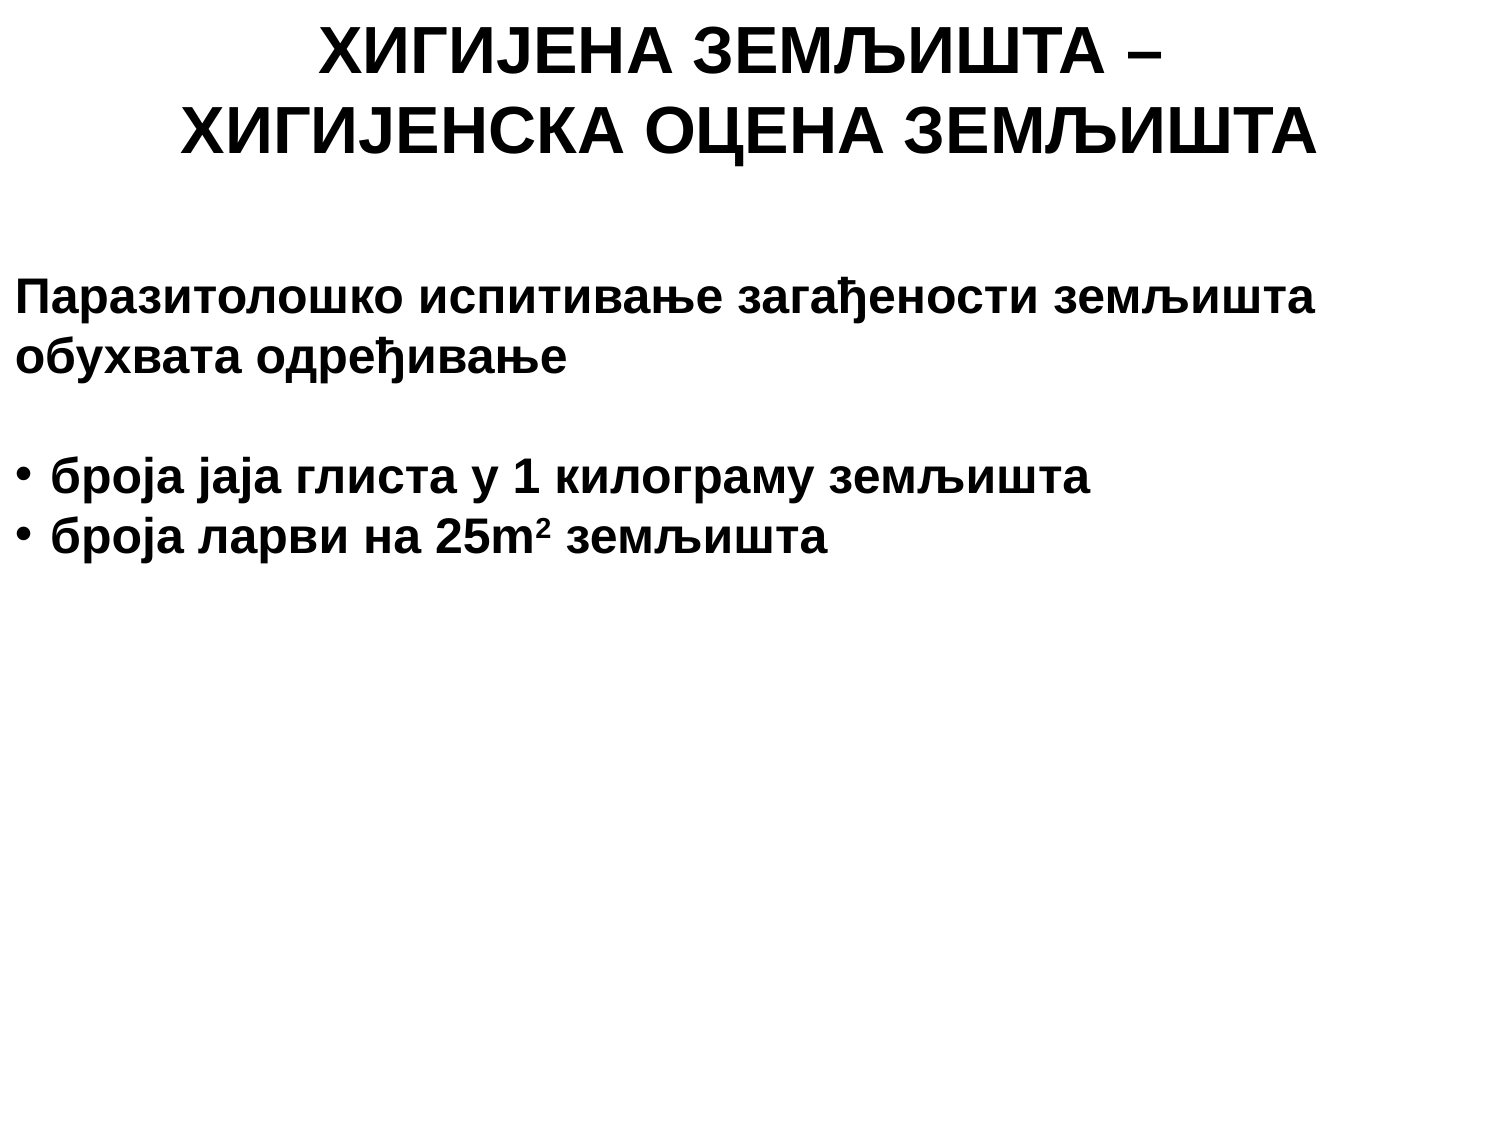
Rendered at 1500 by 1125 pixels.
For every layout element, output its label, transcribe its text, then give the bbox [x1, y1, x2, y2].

text_box Паразитолошко испитивање загађености земљишта обухвата одређивање броја јаја глиста у 1 килограму земљишта броја ларви на 25m2 земљишта [0, 196, 1500, 572]
text_box ХИГИЈЕНА ЗЕМЉИШТА – ХИГИЈЕНСКА ОЦЕНА ЗЕМЉИШТА [0, 0, 1500, 175]
